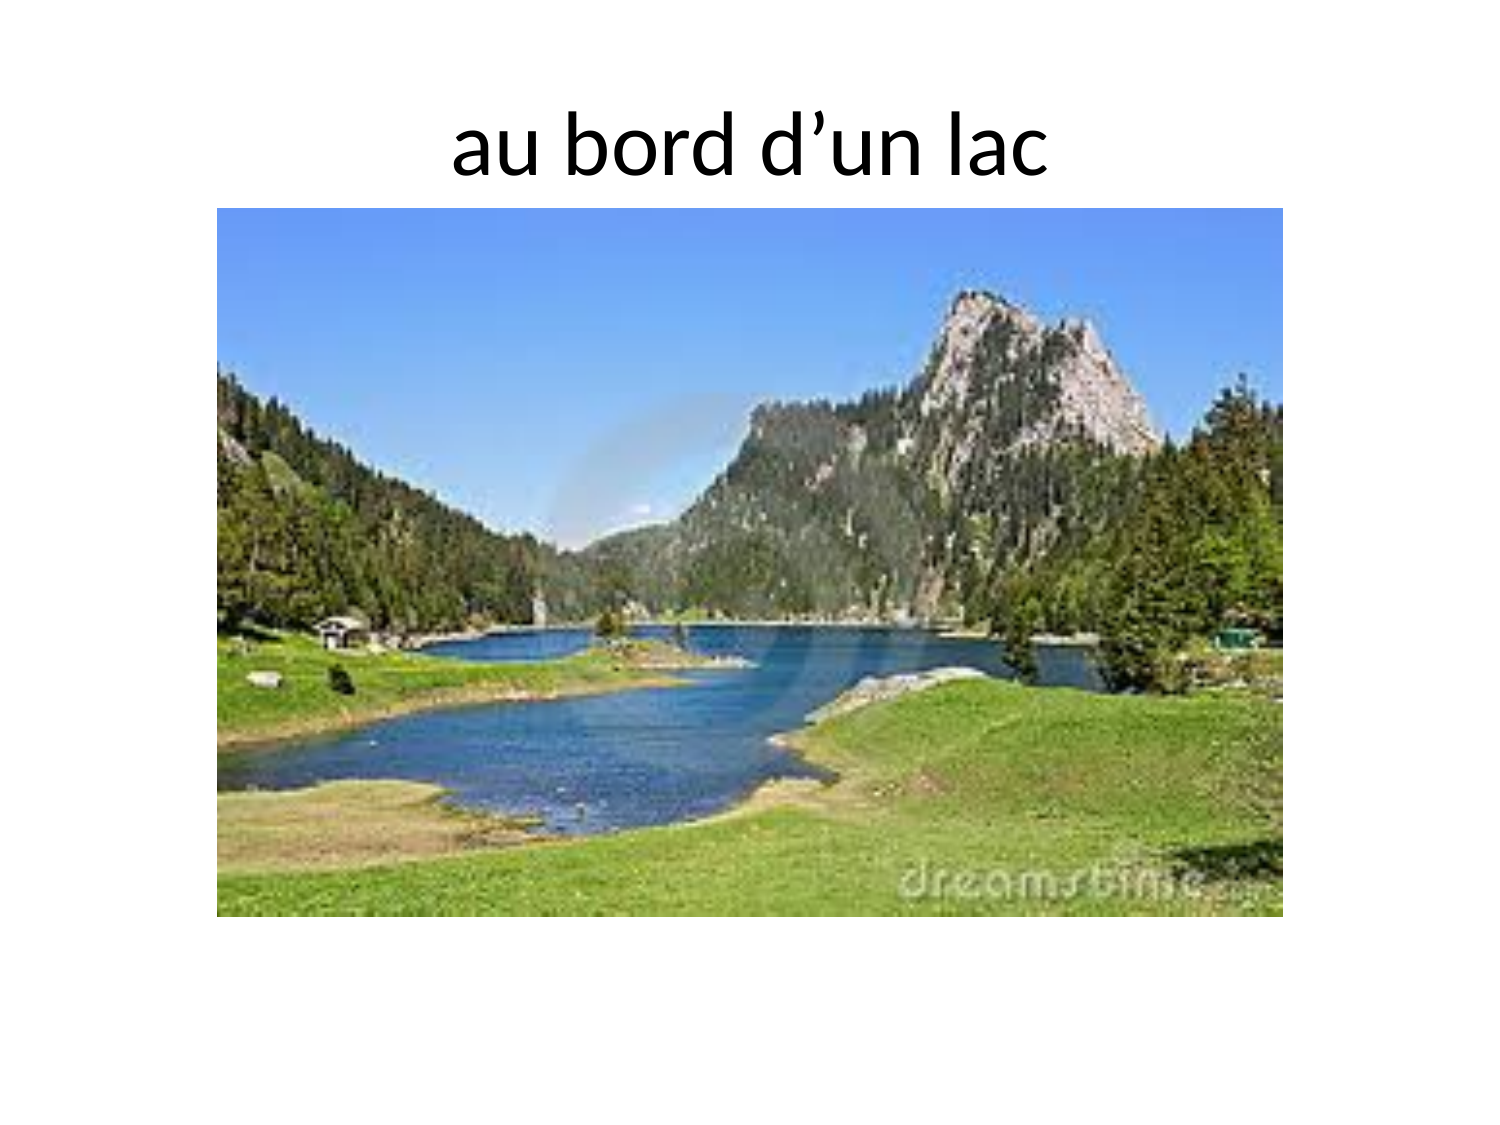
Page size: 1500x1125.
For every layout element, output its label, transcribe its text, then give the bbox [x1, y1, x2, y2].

title au bord d’un lac [75, 45, 1425, 233]
picture [217, 207, 1283, 918]
